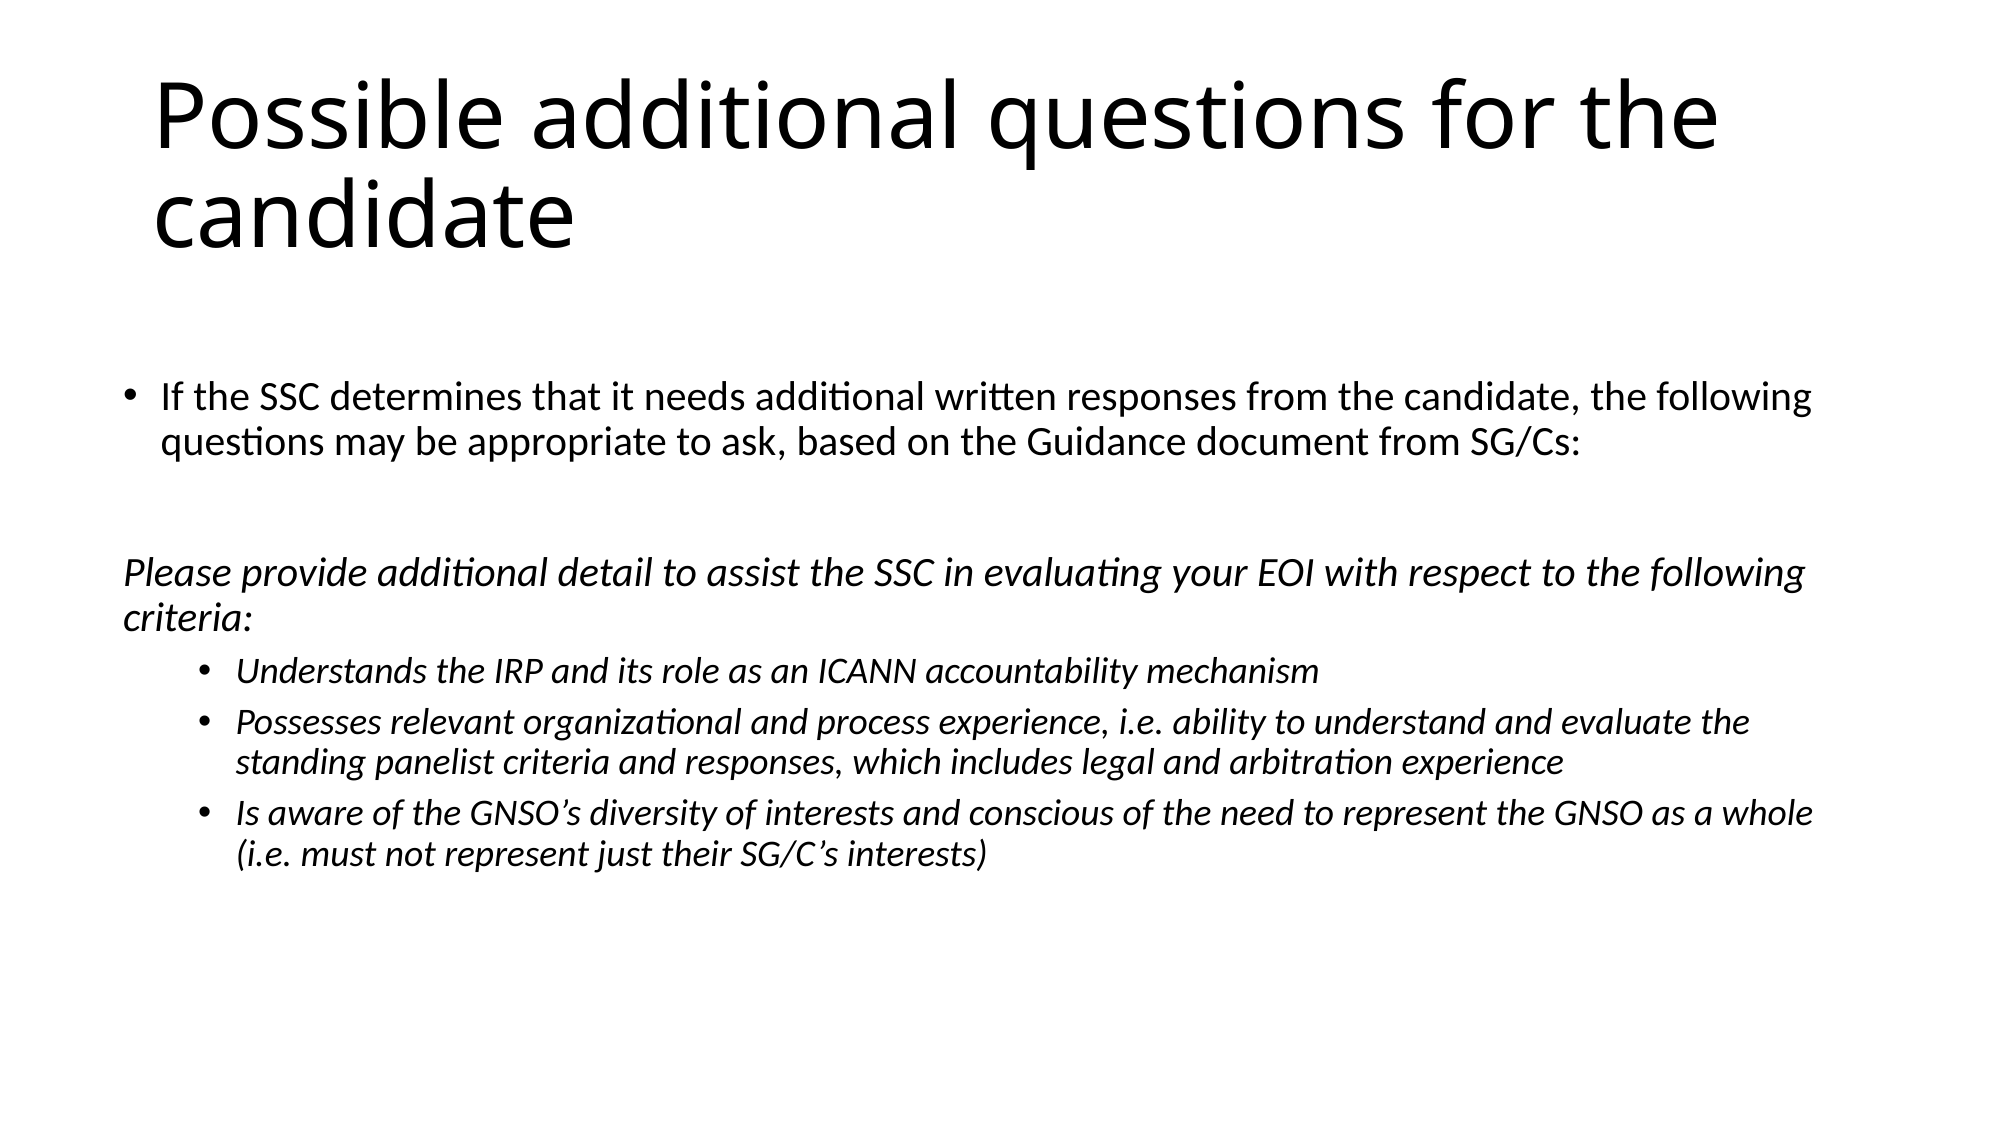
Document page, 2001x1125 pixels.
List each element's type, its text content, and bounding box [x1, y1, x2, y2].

title Possible additional questions for the candidate [137, 59, 1863, 278]
list If the SSC determines that it needs additional written responses from the candidate, the following questions may be appropriate to ask, based on the Guidance document from SG/Cs: Please provide additional detail to assist the SSC in evaluating your EOI with respect to the following criteria: Understands the IRP and its role as an ICANN accountability mechanism Possesses relevant organizational and process experience, i.e. ability to understand and evaluate the standing panelist criteria and responses, which includes legal and arbitration experience Is aware of the GNSO’s diversity of interests and conscious of the need to represent the GNSO as a whole (i.e. must not represent just their SG/C’s interests) [108, 366, 1834, 1081]
